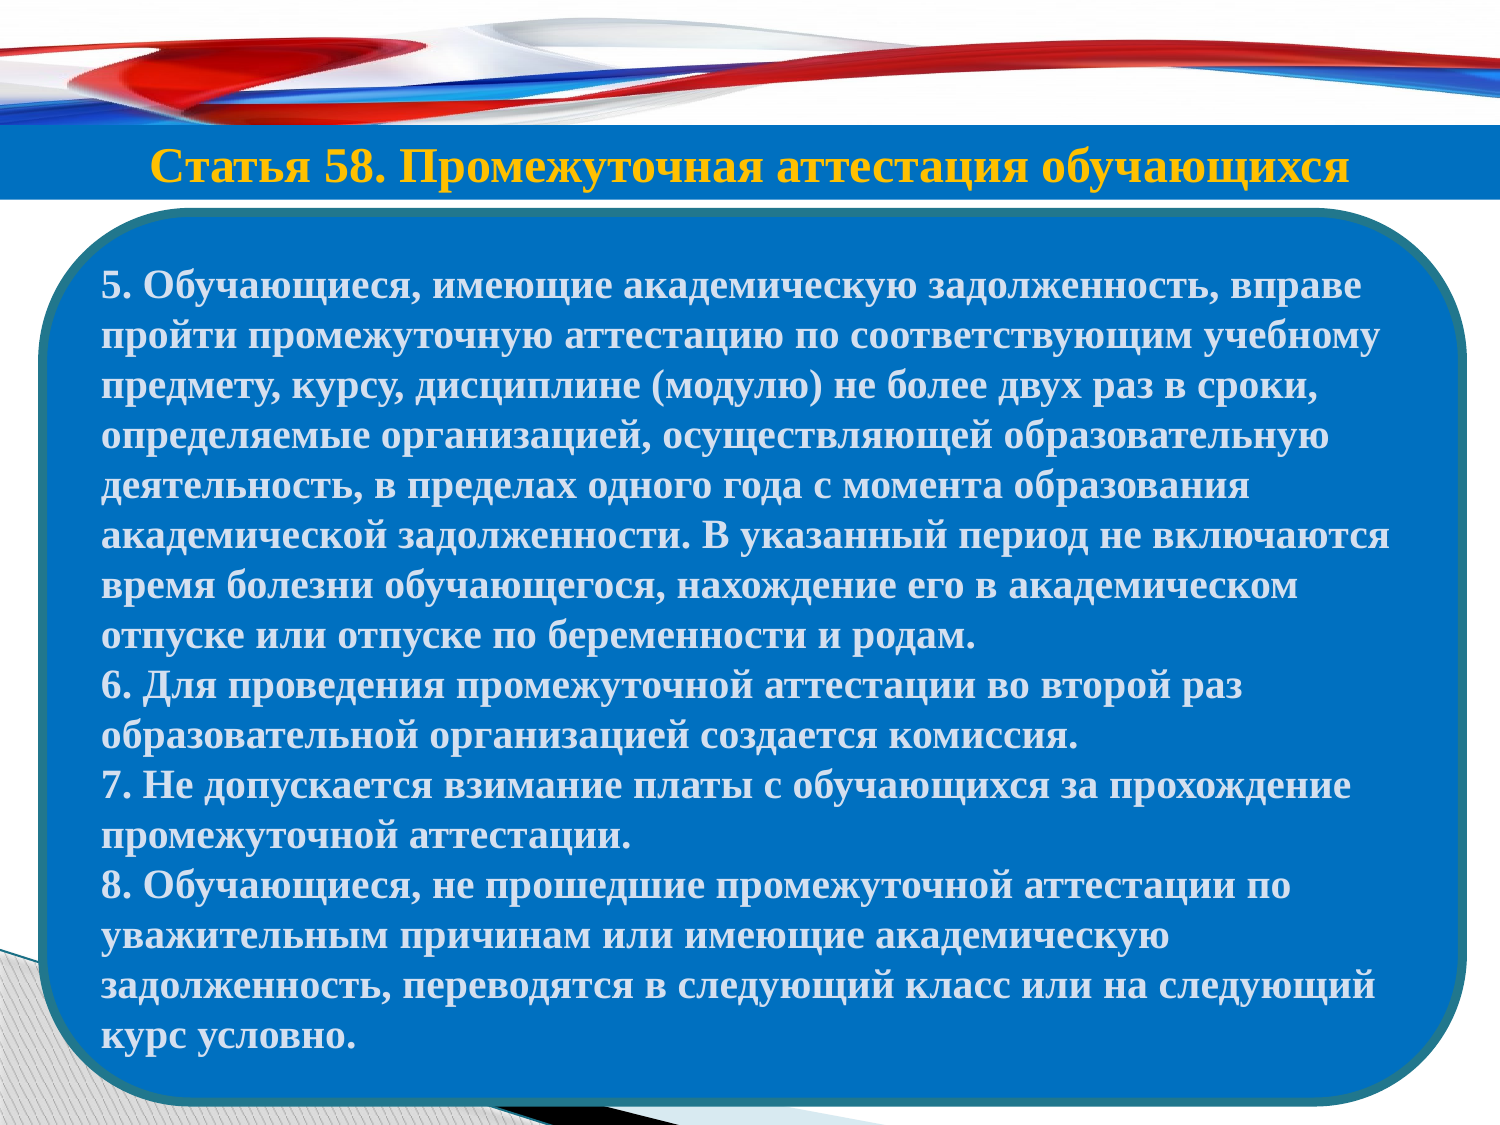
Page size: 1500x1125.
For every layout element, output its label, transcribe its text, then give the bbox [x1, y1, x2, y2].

picture [0, 0, 1500, 126]
text_box 5. Обучающиеся, имеющие академическую задолженность, вправе пройти промежуточную аттестацию по соответствующим учебному предмету, курсу, дисциплине (модулю) не более двух раз в сроки, определяемые организацией, осуществляющей образовательную деятельность, в пределах одного года с момента образования академической задолженности. В указанный период не включаются время болезни обучающегося, нахождение его в академическом отпуске или отпуске по беременности и родам. 6. Для проведения промежуточной аттестации во второй раз образовательной организацией создается комиссия. 7. Не допускается взимание платы с обучающихся за прохождение промежуточной аттестации. 8. Обучающиеся, не прошедшие промежуточной аттестации по уважительным причинам или имеющие академическую задолженность, переводятся в следующий класс или на следующий курс условно. [38, 207, 1467, 1107]
text_box Статья 58. Промежуточная аттестация обучающихся [0, 135, 1500, 200]
